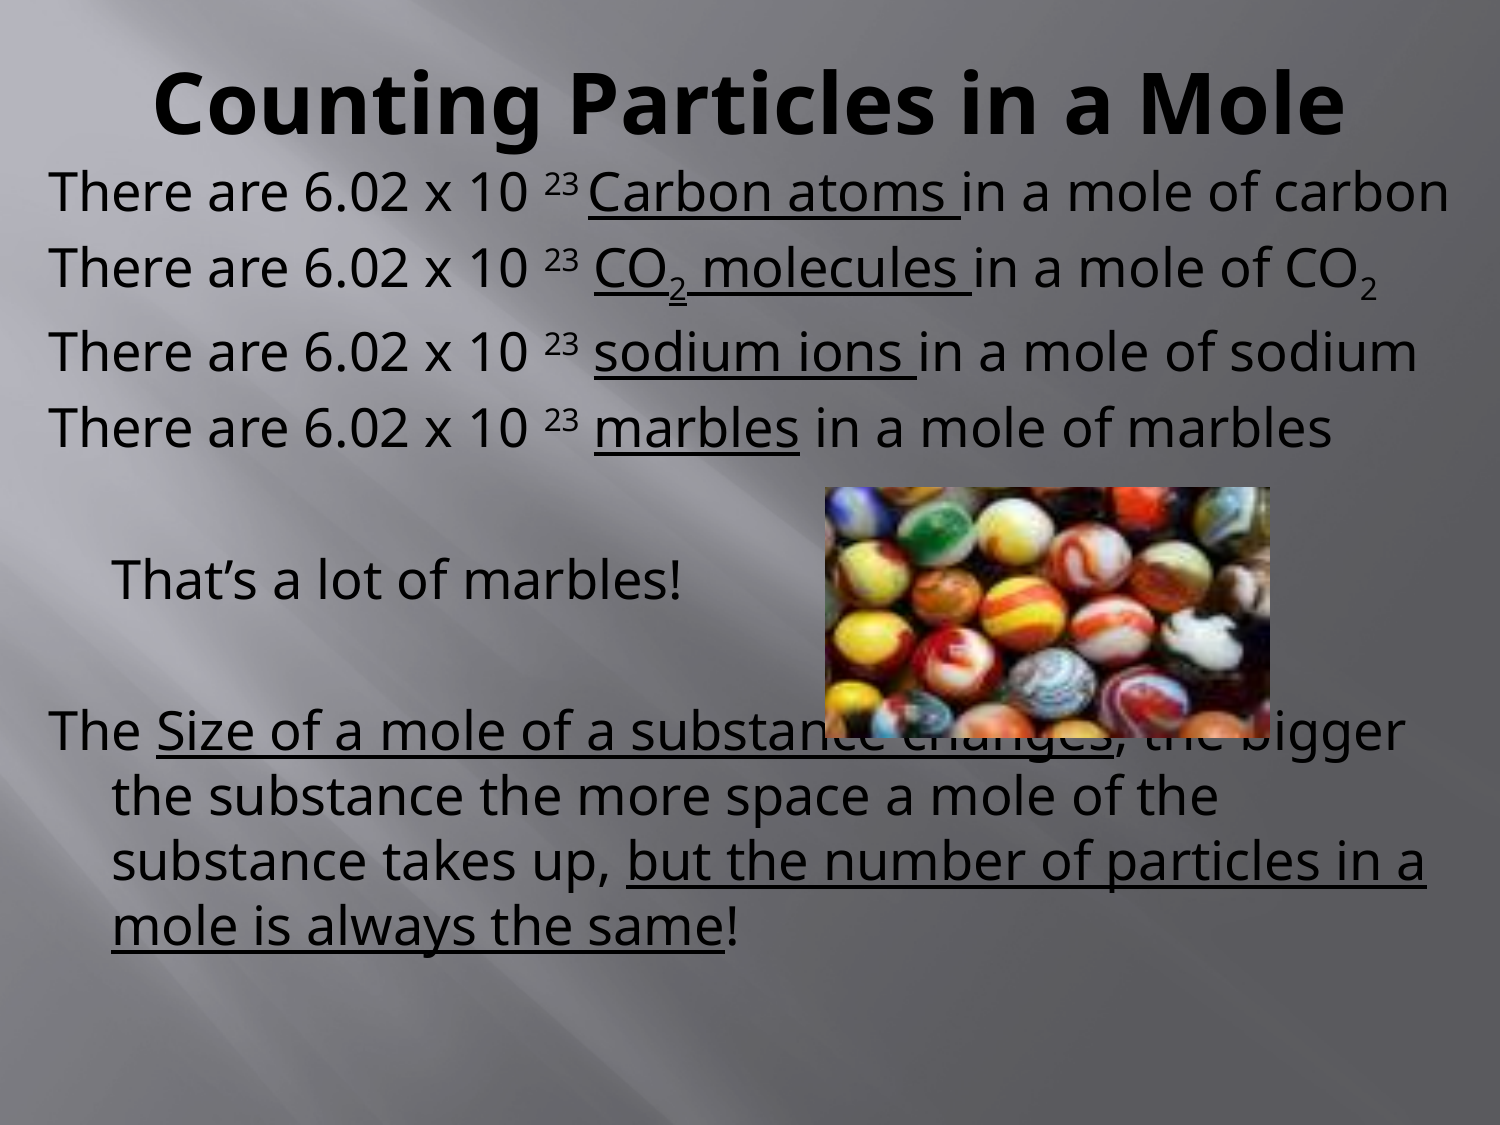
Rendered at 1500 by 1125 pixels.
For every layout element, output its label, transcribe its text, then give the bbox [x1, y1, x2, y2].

picture [824, 487, 1270, 738]
list There are 6.02 x 10 23 Carbon atoms in a mole of carbon There are 6.02 x 10 23 CO2 molecules in a mole of CO2 There are 6.02 x 10 23 sodium ions in a mole of sodium There are 6.02 x 10 23 marbles in a mole of marbles That’s a lot of marbles! The Size of a mole of a substance changes, the bigger the substance the more space a mole of the substance takes up, but the number of particles in a mole is always the same! [12, 149, 1488, 1100]
title Counting Particles in a Mole [75, 24, 1425, 149]
